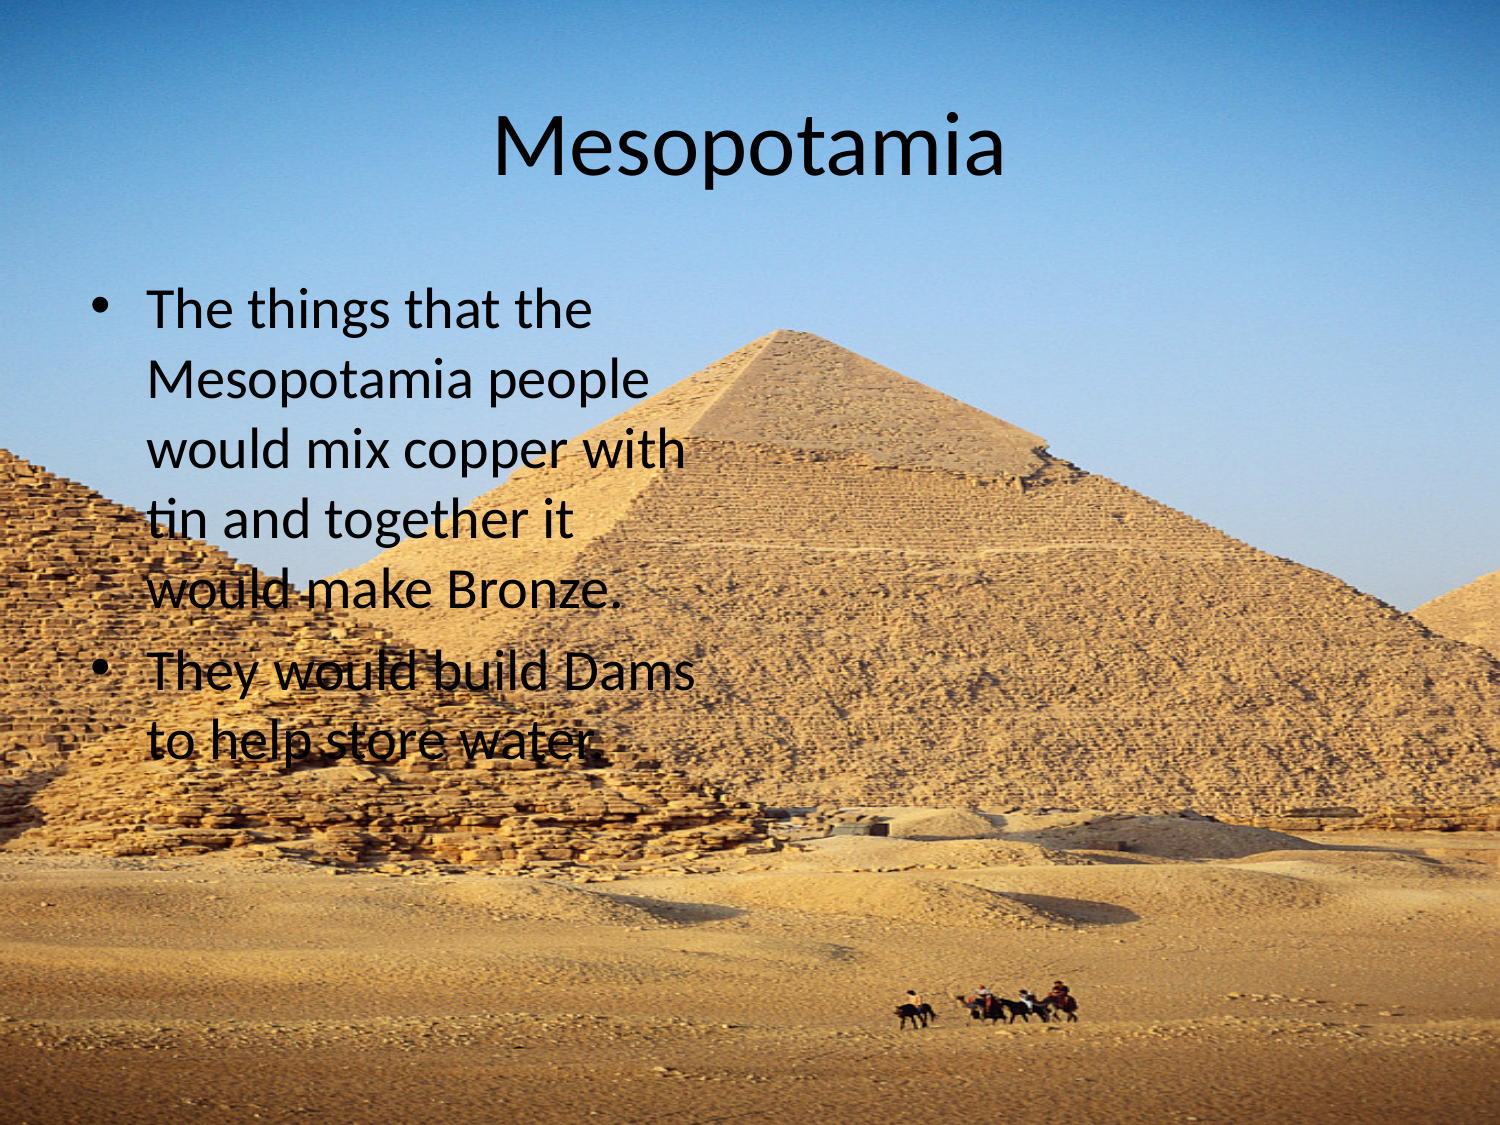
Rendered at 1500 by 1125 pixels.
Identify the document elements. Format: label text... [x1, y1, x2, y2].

picture [0, 0, 1500, 1125]
list The things that the Mesopotamia people would mix copper with tin and together it would make Bronze. They would build Dams to help store water. [75, 262, 738, 1005]
title Mesopotamia [75, 45, 1425, 233]
